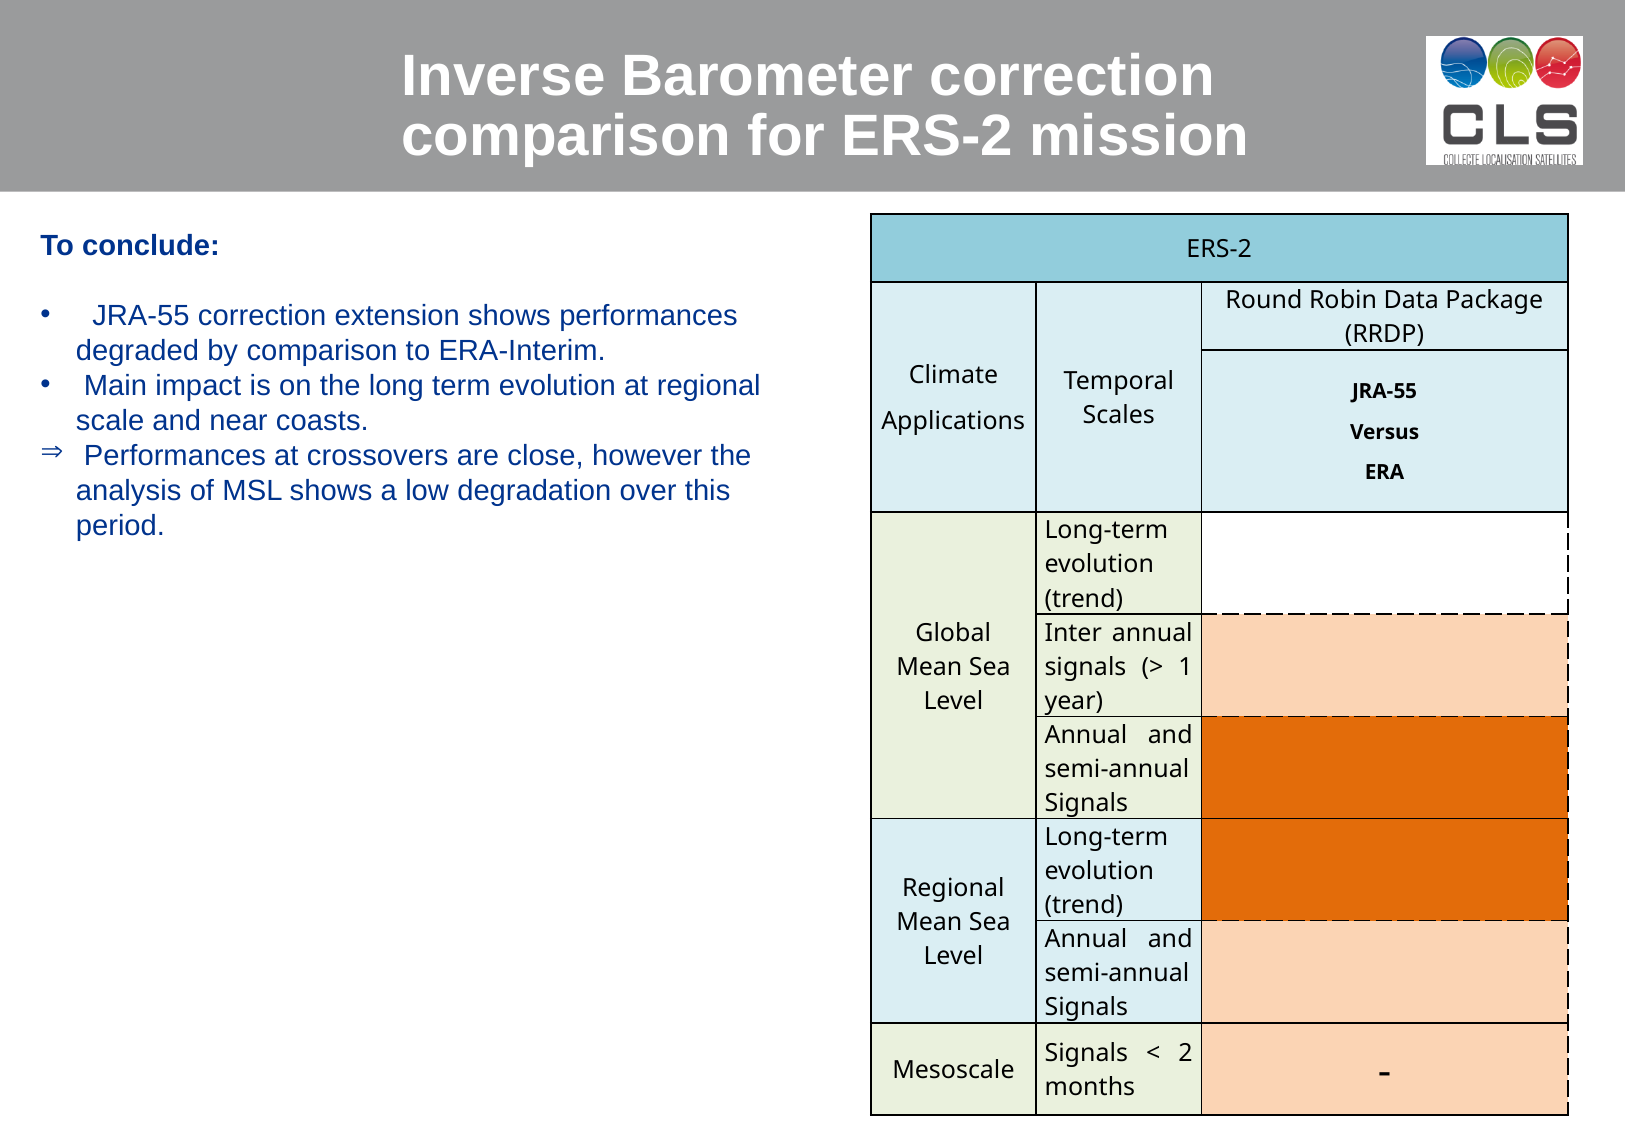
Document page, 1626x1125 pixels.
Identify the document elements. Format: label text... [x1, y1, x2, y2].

table_cell - [1202, 1024, 1568, 1114]
table_cell Regional Mean Sea Level [872, 819, 1035, 1022]
table_header ERS-2 [872, 215, 1567, 281]
table_cell [1202, 716, 1568, 818]
picture [1426, 36, 1583, 165]
table_cell Annual and semi-annual Signals [1037, 717, 1201, 818]
table_cell Inter annual signals (> 1 year) [1037, 615, 1201, 716]
table_cell Long-term evolution (trend) [1037, 819, 1201, 920]
table_cell Climate Applications [872, 283, 1035, 511]
table_cell JRA-55 Versus ERA [1202, 351, 1567, 511]
table_cell Temporal Scales [1037, 283, 1201, 511]
table_cell Annual and semi-annual Signals [1037, 921, 1201, 1022]
table_cell [1202, 819, 1568, 921]
table_cell Round Robin Data Package (RRDP) [1202, 283, 1567, 349]
table_cell Global Mean Sea Level [872, 513, 1035, 818]
text_box Inverse Barometer correction comparison for ERS-2 mission [386, 40, 1479, 172]
table_cell [1202, 614, 1568, 716]
table_cell Mesoscale [872, 1024, 1035, 1114]
text_box To conclude: JRA-55 correction extension shows performances degraded by comparison to ERA-Interim. Main impact is on the long term evolution at regional scale and near coasts. Performances at crossovers are close, however the analysis of MSL shows a low degradation over this period. [25, 219, 820, 1104]
table_cell Signals < 2 months [1037, 1024, 1201, 1114]
table_cell Long-term evolution (trend) [1037, 513, 1201, 613]
table_cell [1202, 513, 1568, 614]
table_cell [1202, 921, 1568, 1022]
